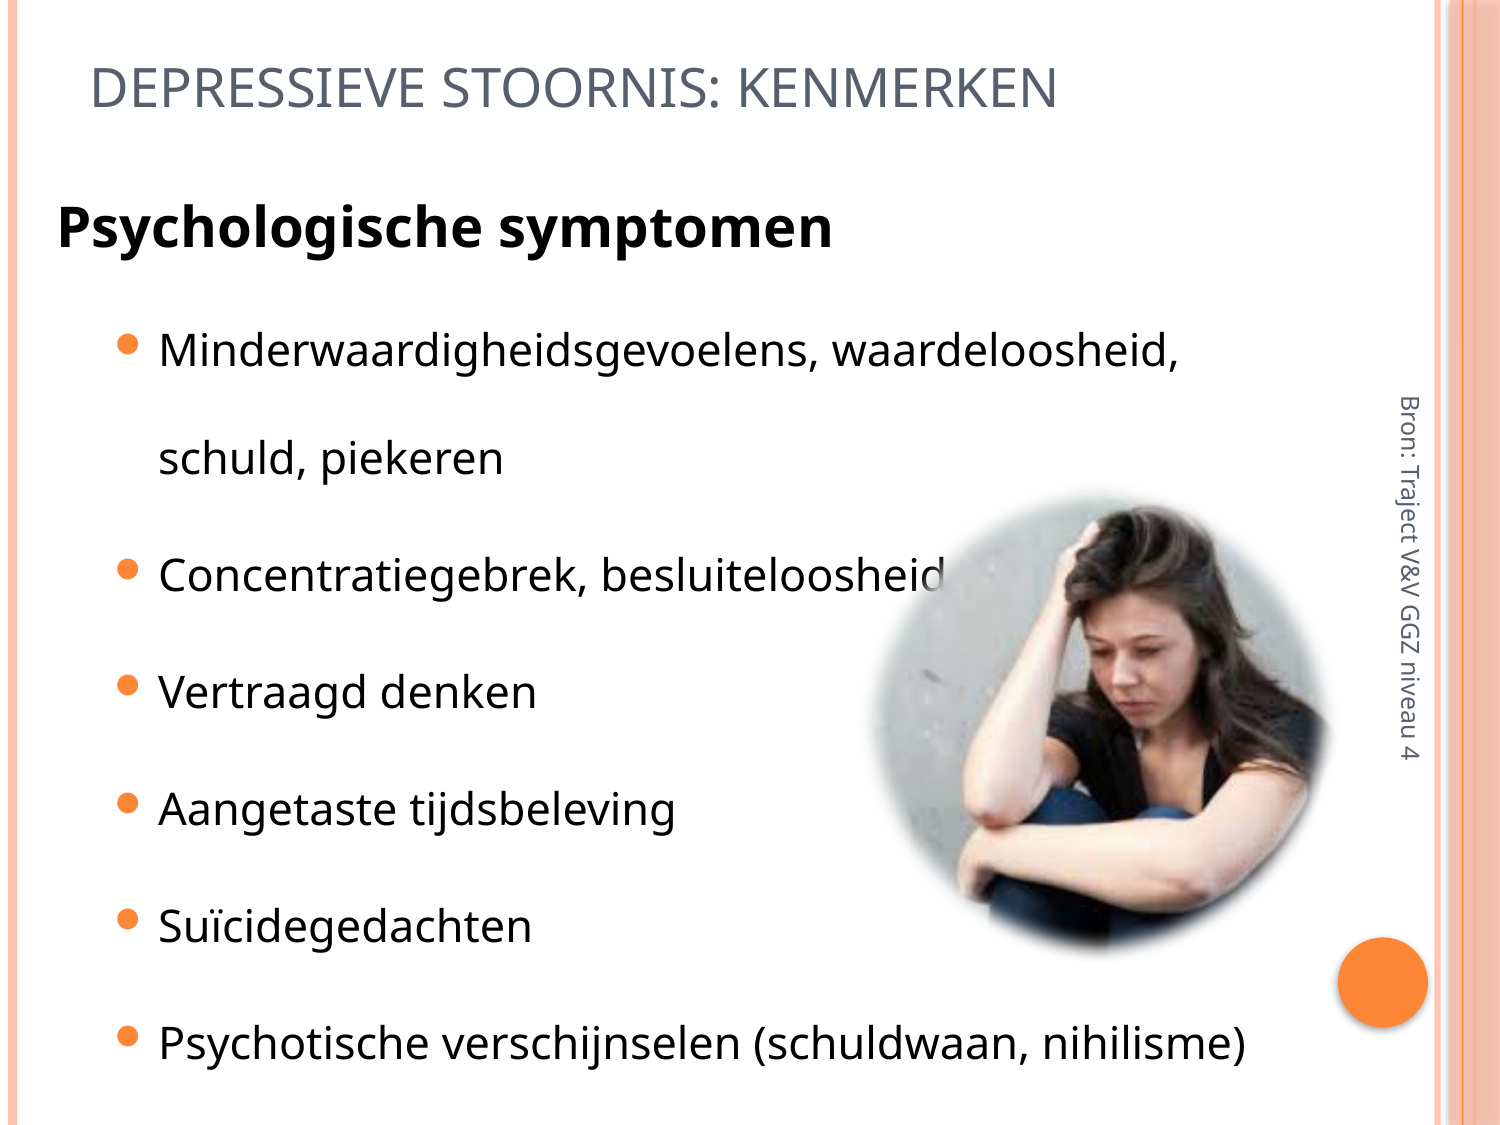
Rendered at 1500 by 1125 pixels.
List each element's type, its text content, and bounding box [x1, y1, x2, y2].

list Psychologische symptomen Minderwaardigheidsgevoelens, waardeloosheid, schuld, piekeren Concentratiegebrek, besluiteloosheid Vertraagd denken Aangetaste tijdsbeleving Suïcidegedachten Psychotische verschijnselen (schuldwaan, nihilisme) [41, 125, 1353, 1083]
footer Bron: Traject V&V GGZ niveau 4 [1379, 380, 1440, 906]
title Depressieve stoornis: kenmerken [75, 45, 1300, 125]
picture [855, 479, 1342, 965]
